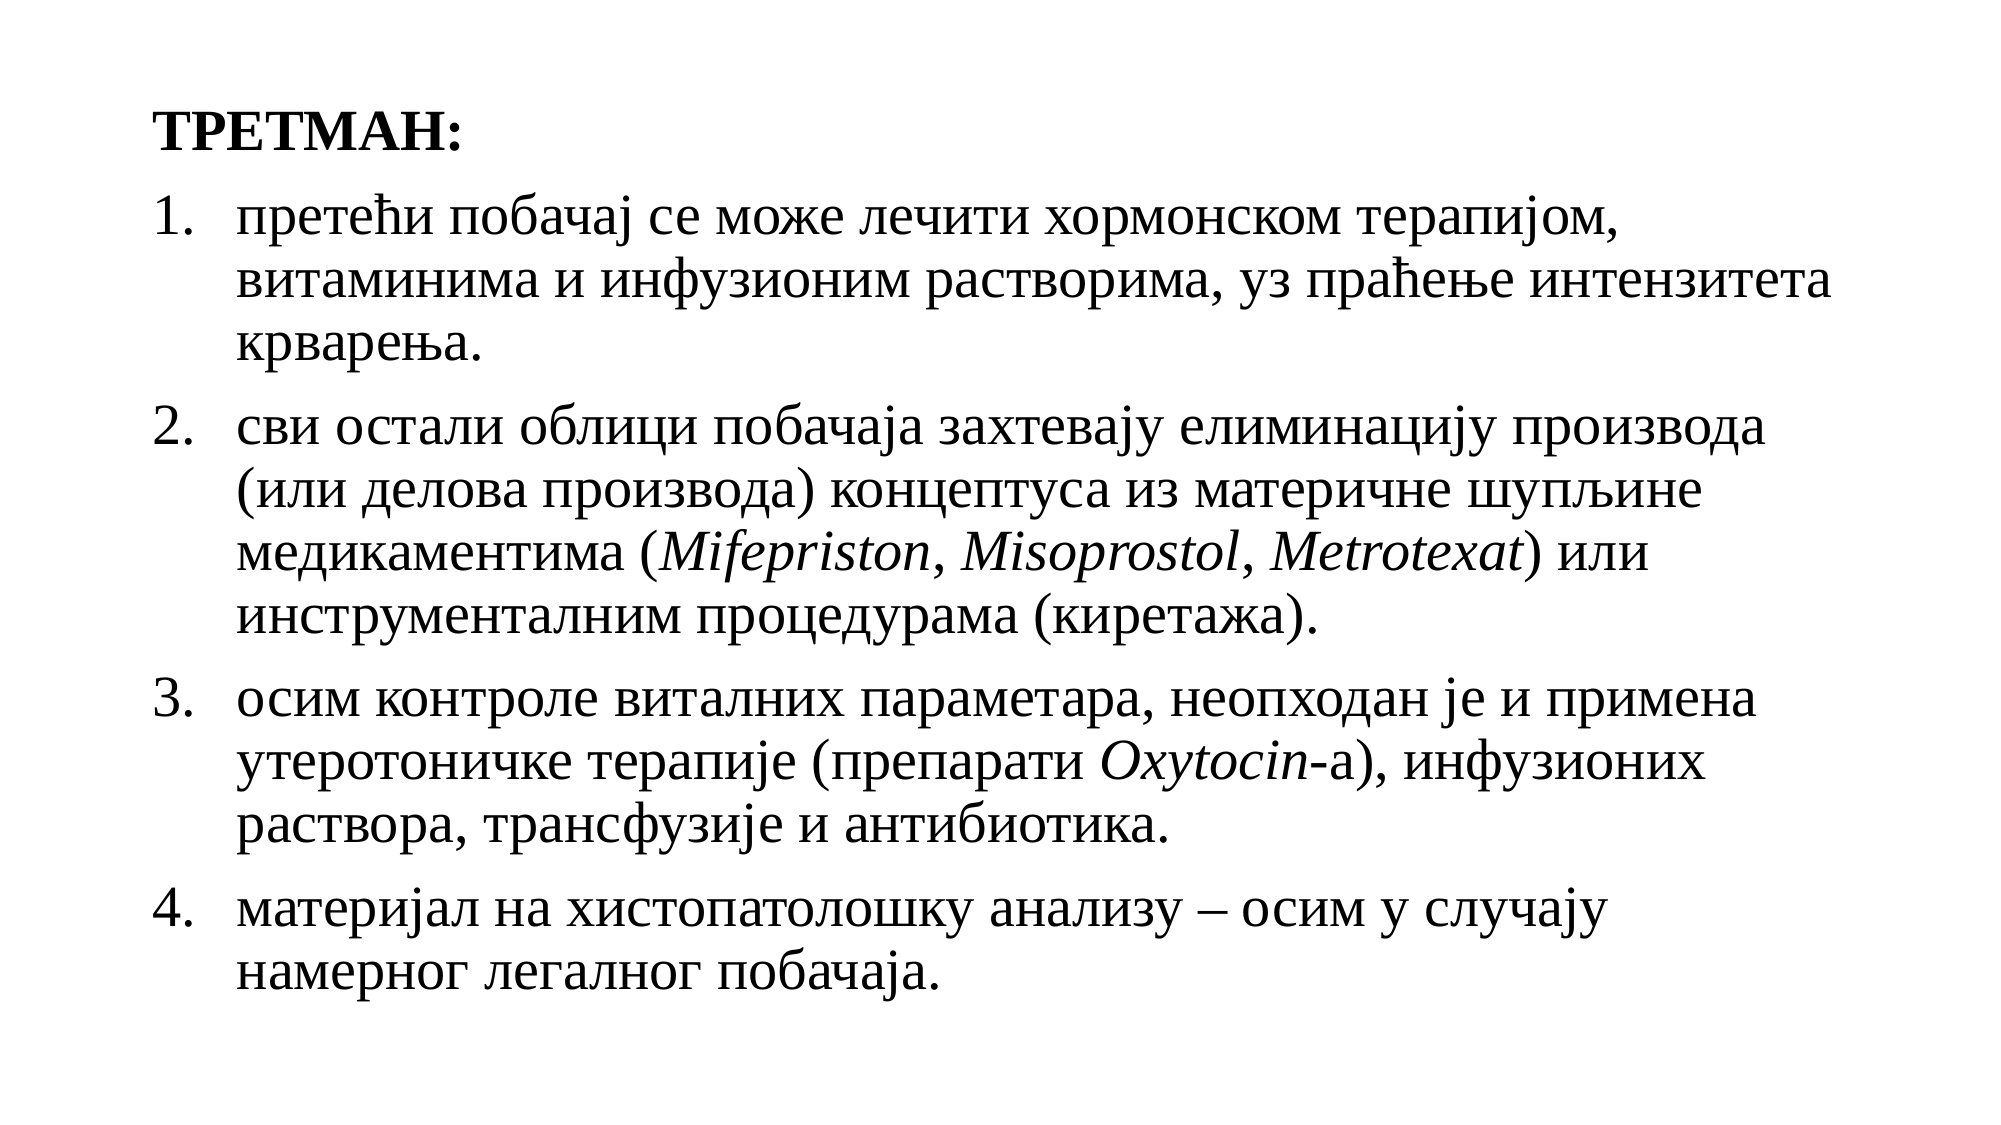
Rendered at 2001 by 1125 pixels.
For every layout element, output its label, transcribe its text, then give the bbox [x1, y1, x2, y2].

list ТРЕТМАН: претећи побачај се може лечити хормонском терапијом, витаминима и инфузионим растворима, уз праћење интензитета крварења. сви остали облици побачаја захтевају елиминацију производа (или делова производа) концептуса из материчне шупљине медикаментима (Mifepriston, Misoprostol, Metrotexat) или инструменталним процедурама (киретажа). осим контроле виталних параметара, неопходан је и примена утеротоничке терапије (препарати Оxytocin-a), инфузионих раствора, трансфузије и антибиотика. материјал на хистопатолошку анализу – осим у случају намерног легалног побачаја. [137, 92, 1863, 1014]
